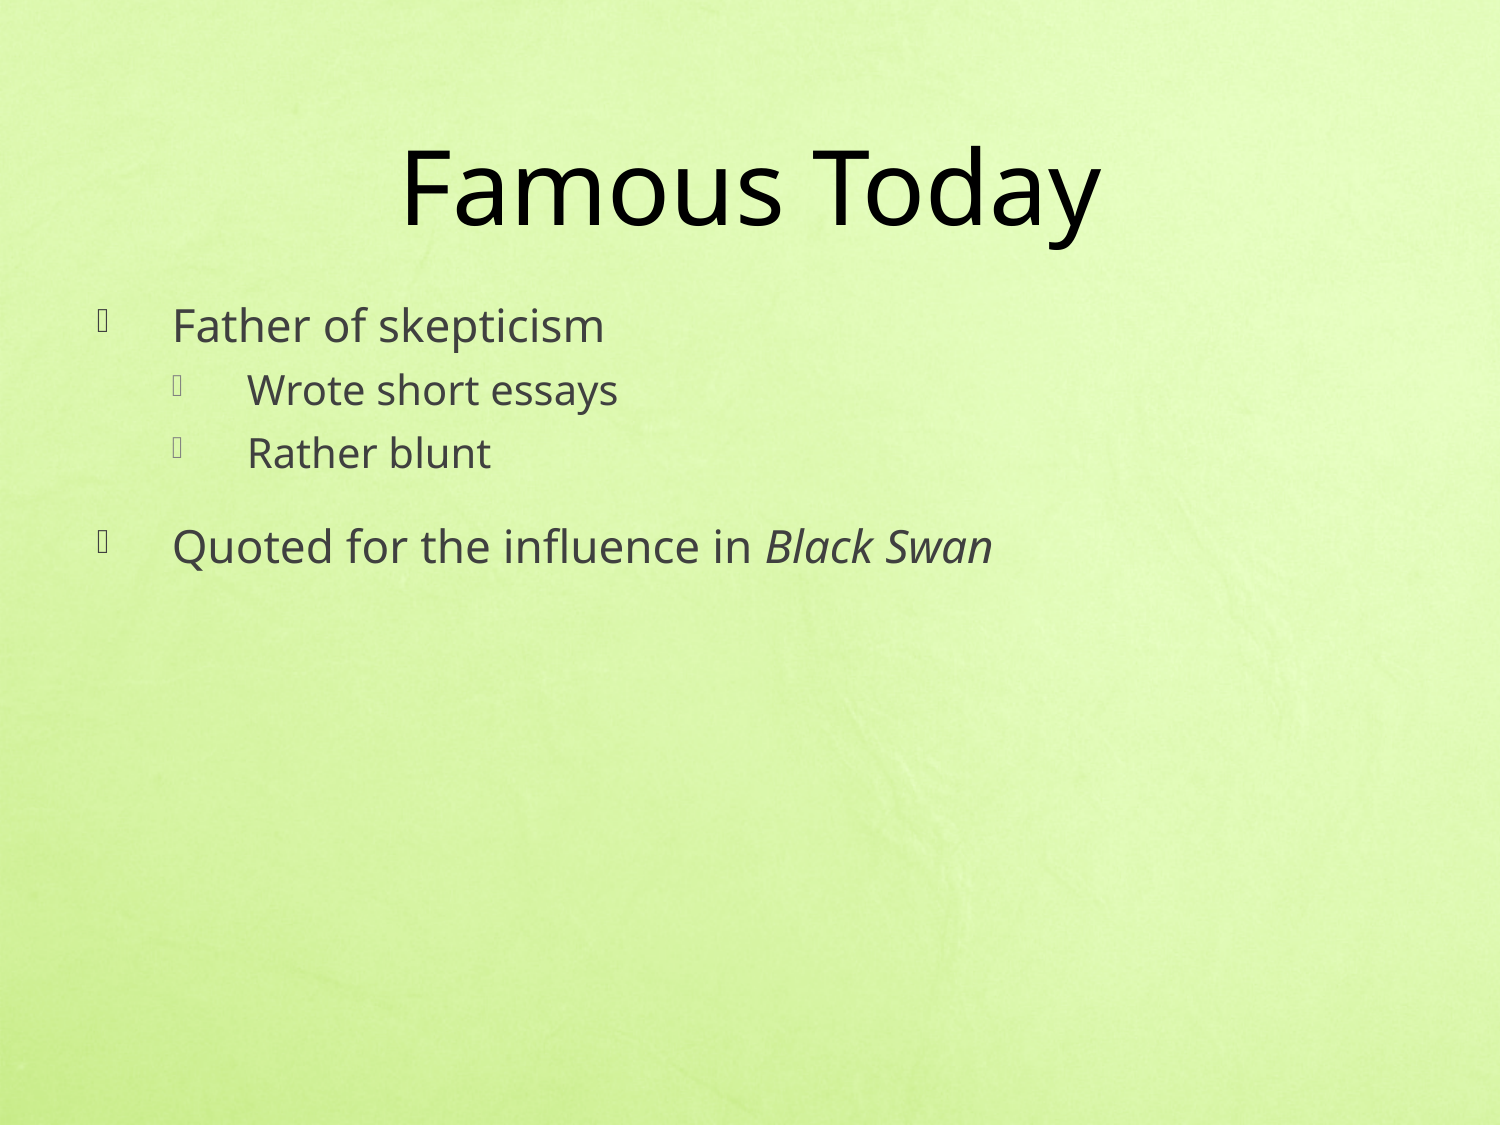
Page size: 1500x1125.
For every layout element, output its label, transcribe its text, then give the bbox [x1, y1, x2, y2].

list Father of skepticism Wrote short essays Rather blunt Quoted for the influence in Black Swan [81, 288, 1419, 1005]
title Famous Today [81, 15, 1419, 254]
